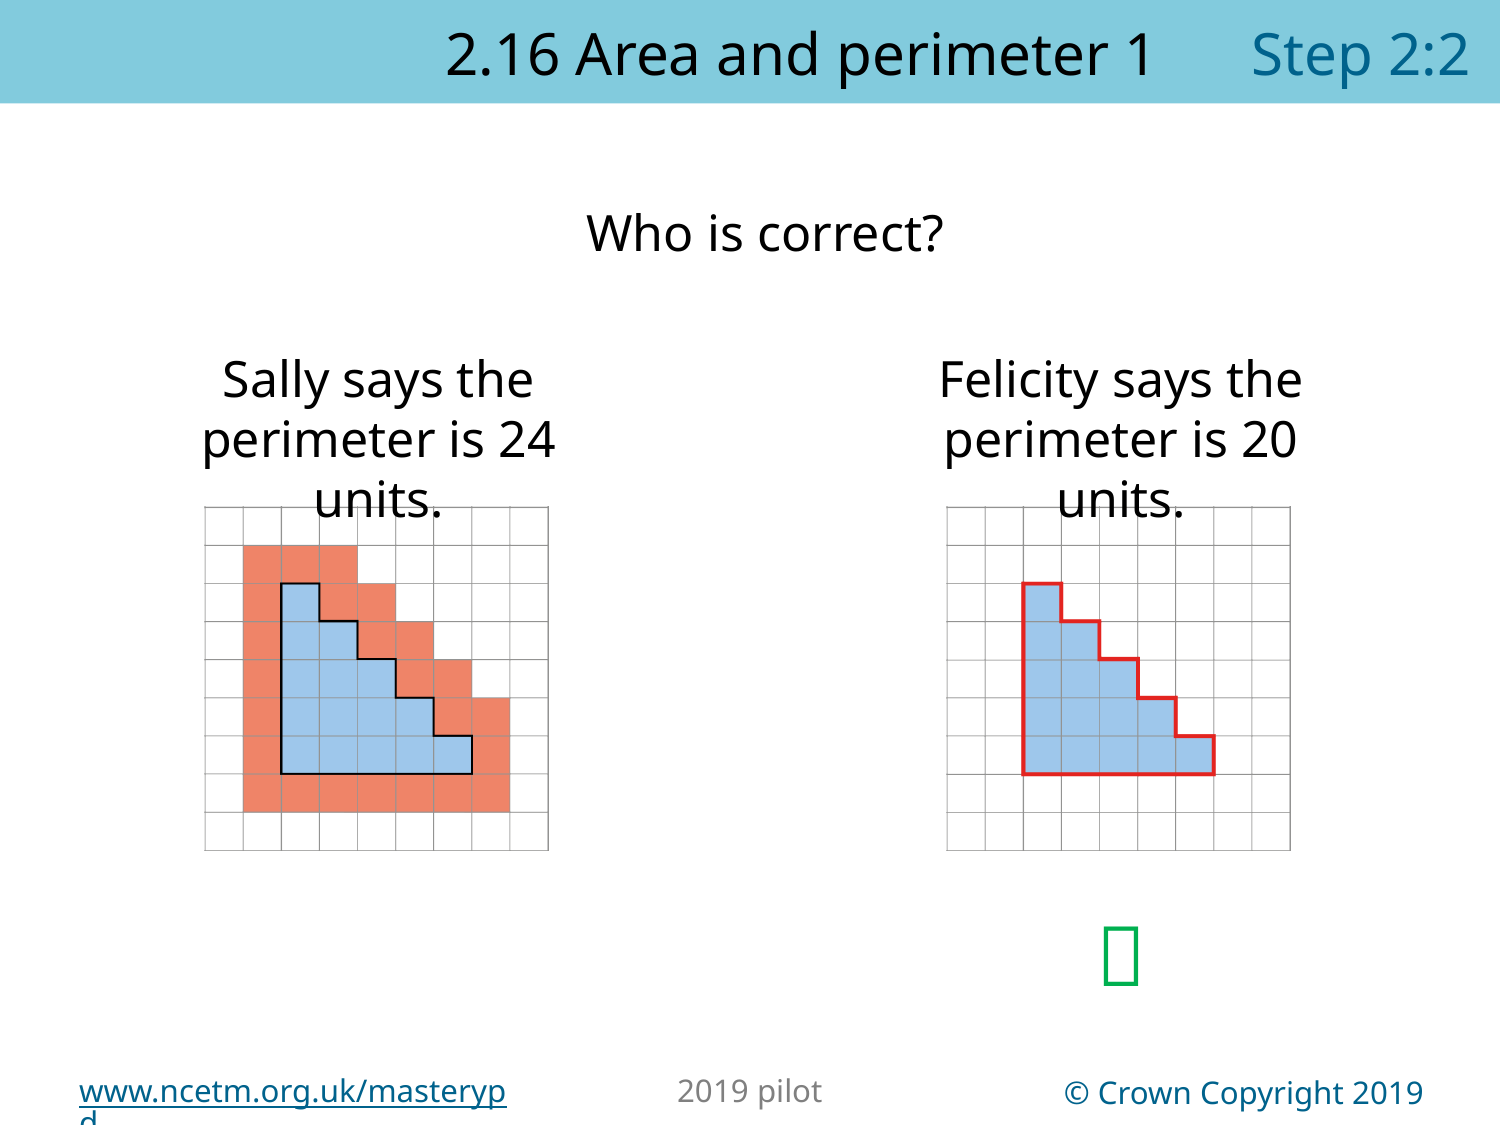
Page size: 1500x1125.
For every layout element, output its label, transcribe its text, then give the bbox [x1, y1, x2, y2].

picture [98, 506, 659, 879]
picture [841, 506, 1402, 866]
text_box Who is correct? [571, 193, 959, 269]
text_box  [1081, 895, 1162, 1011]
text_box Felicity says the perimeter is 20 units. [865, 340, 1378, 504]
text_box Sally says the perimeter is 24 units. [122, 340, 635, 504]
list 2.16 Area and perimeter 1 Step 2:2 [0, 0, 1500, 104]
